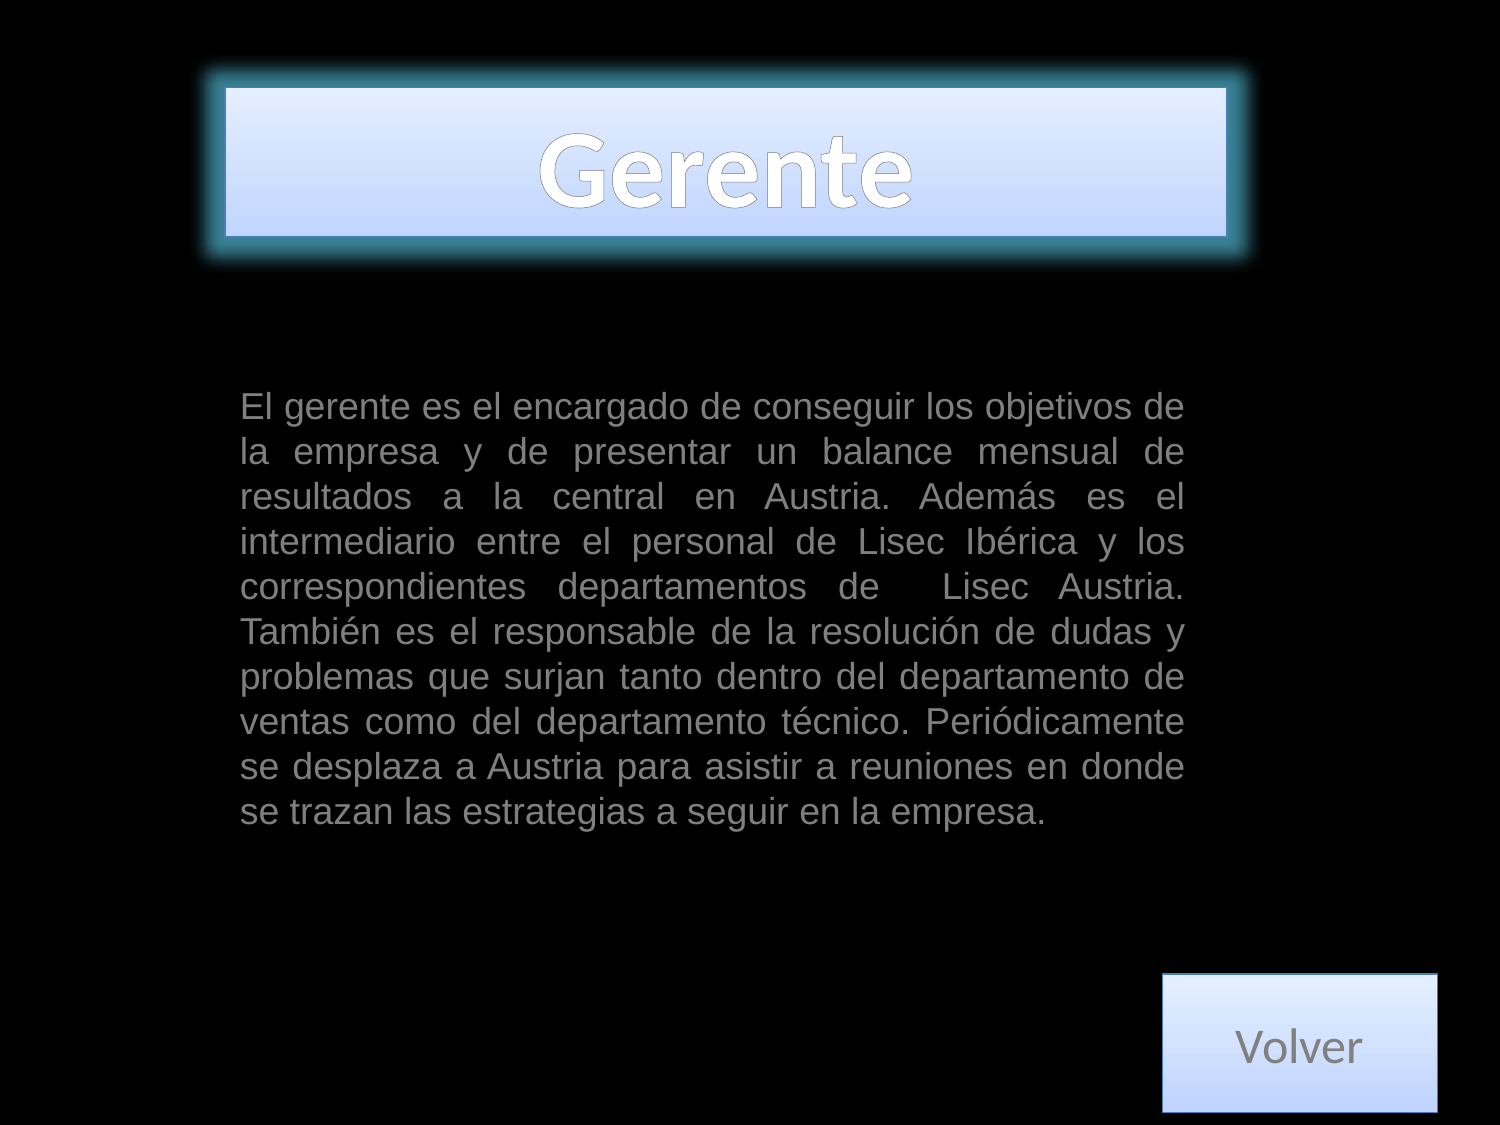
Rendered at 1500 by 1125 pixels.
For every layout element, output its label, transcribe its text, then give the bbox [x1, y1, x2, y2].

text_box Volver [1162, 973, 1438, 1113]
text_box El gerente es el encargado de conseguir los objetivos de la empresa y de presentar un balance mensual de resultados a la central en Austria. Además es el intermediario entre el personal de Lisec Ibérica y los correspondientes departamentos de Lisec Austria. También es el responsable de la resolución de dudas y problemas que surjan tanto dentro del departamento de ventas como del departamento técnico. Periódicamente se desplaza a Austria para asistir a reuniones en donde se trazan las estrategias a seguir en la empresa. [224, 374, 1200, 840]
text_box Gerente [224, 87, 1228, 238]
